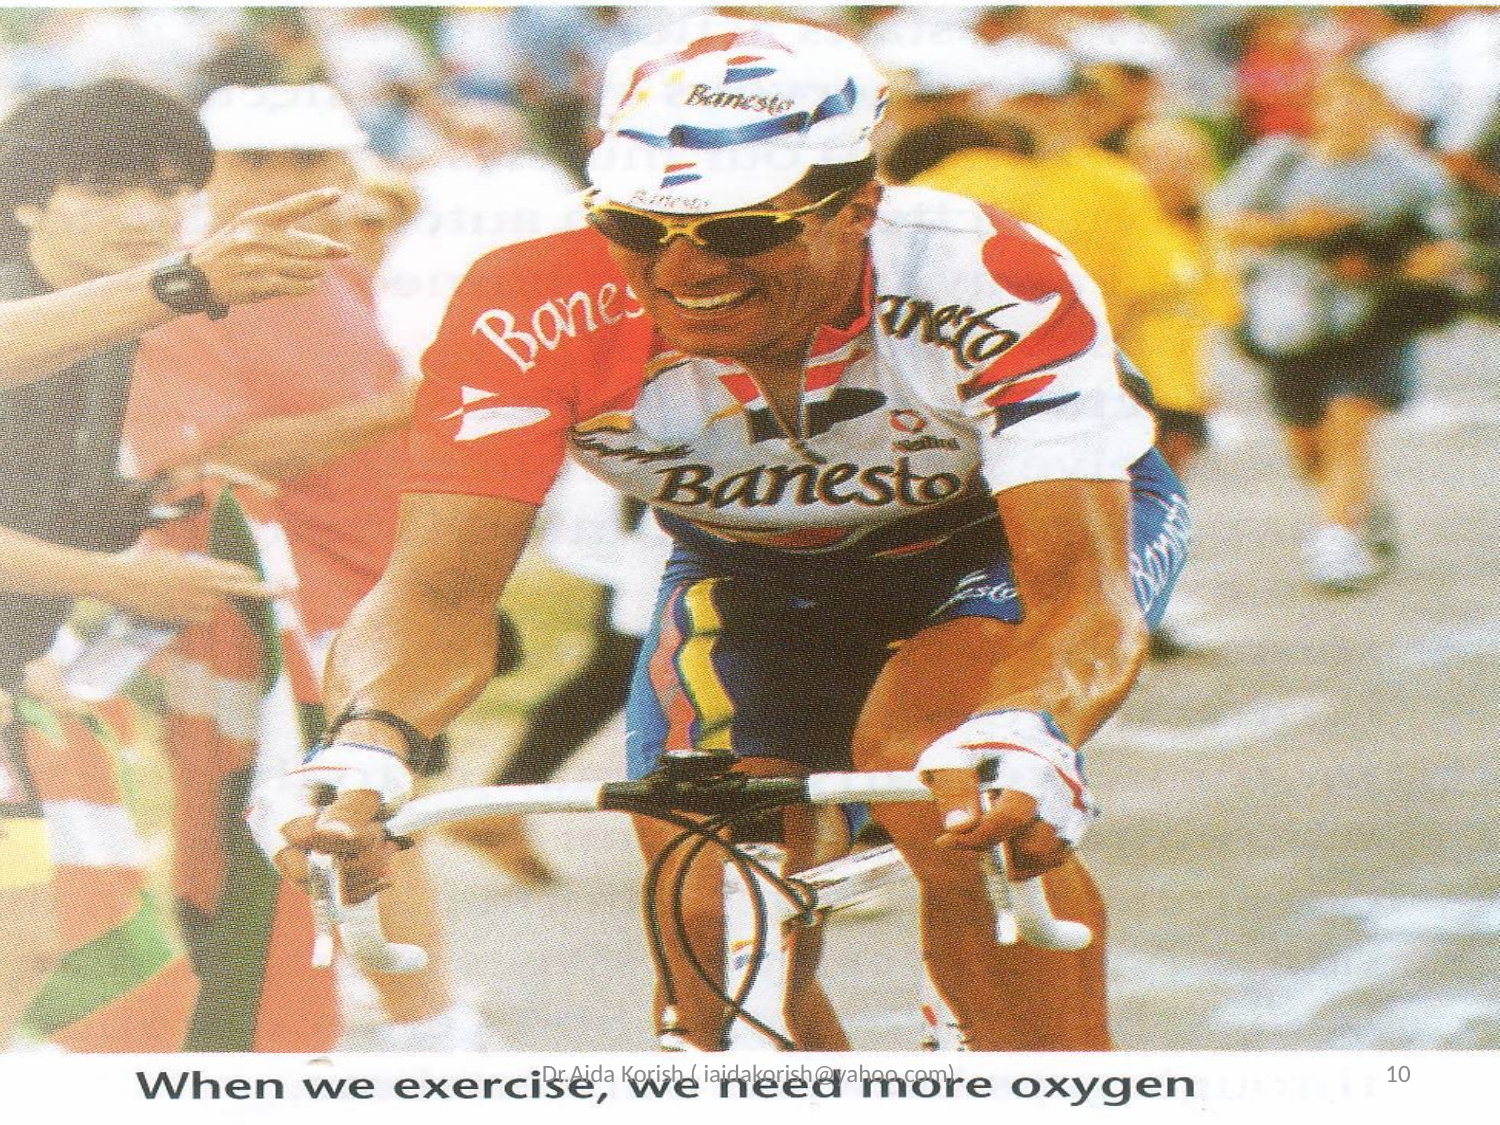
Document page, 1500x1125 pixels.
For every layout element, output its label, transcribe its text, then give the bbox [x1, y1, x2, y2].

text_box 10 [1383, 1061, 1413, 1088]
text_box [0, 0, 1500, 1125]
footer Dr.Aida Korish ( iaidakorish@yahoo.com) [539, 1061, 962, 1125]
